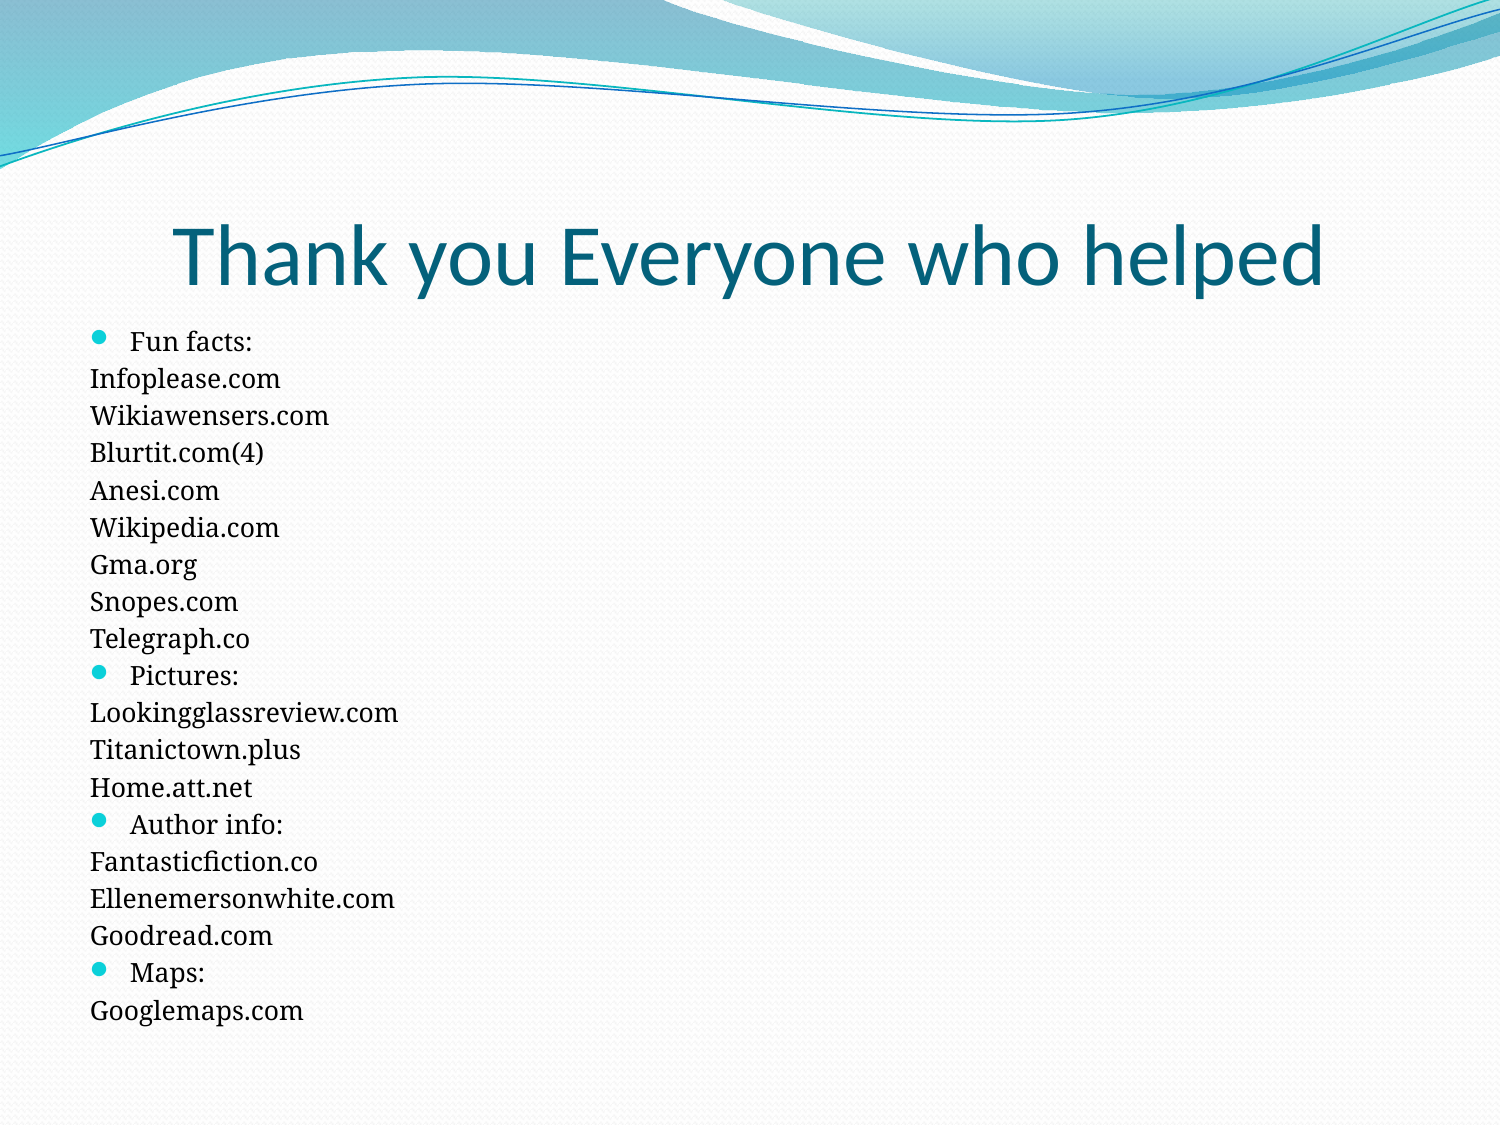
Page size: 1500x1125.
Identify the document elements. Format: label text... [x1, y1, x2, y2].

list Fun facts: Infoplease.com Wikiawensers.com Blurtit.com(4) Anesi.com Wikipedia.com Gma.org Snopes.com Telegraph.co Pictures: Lookingglassreview.com Titanictown.plus Home.att.net Author info: Fantasticfiction.co Ellenemersonwhite.com Goodread.com Maps: Googlemaps.com [75, 317, 1425, 1038]
title Thank you Everyone who helped [75, 115, 1425, 303]
